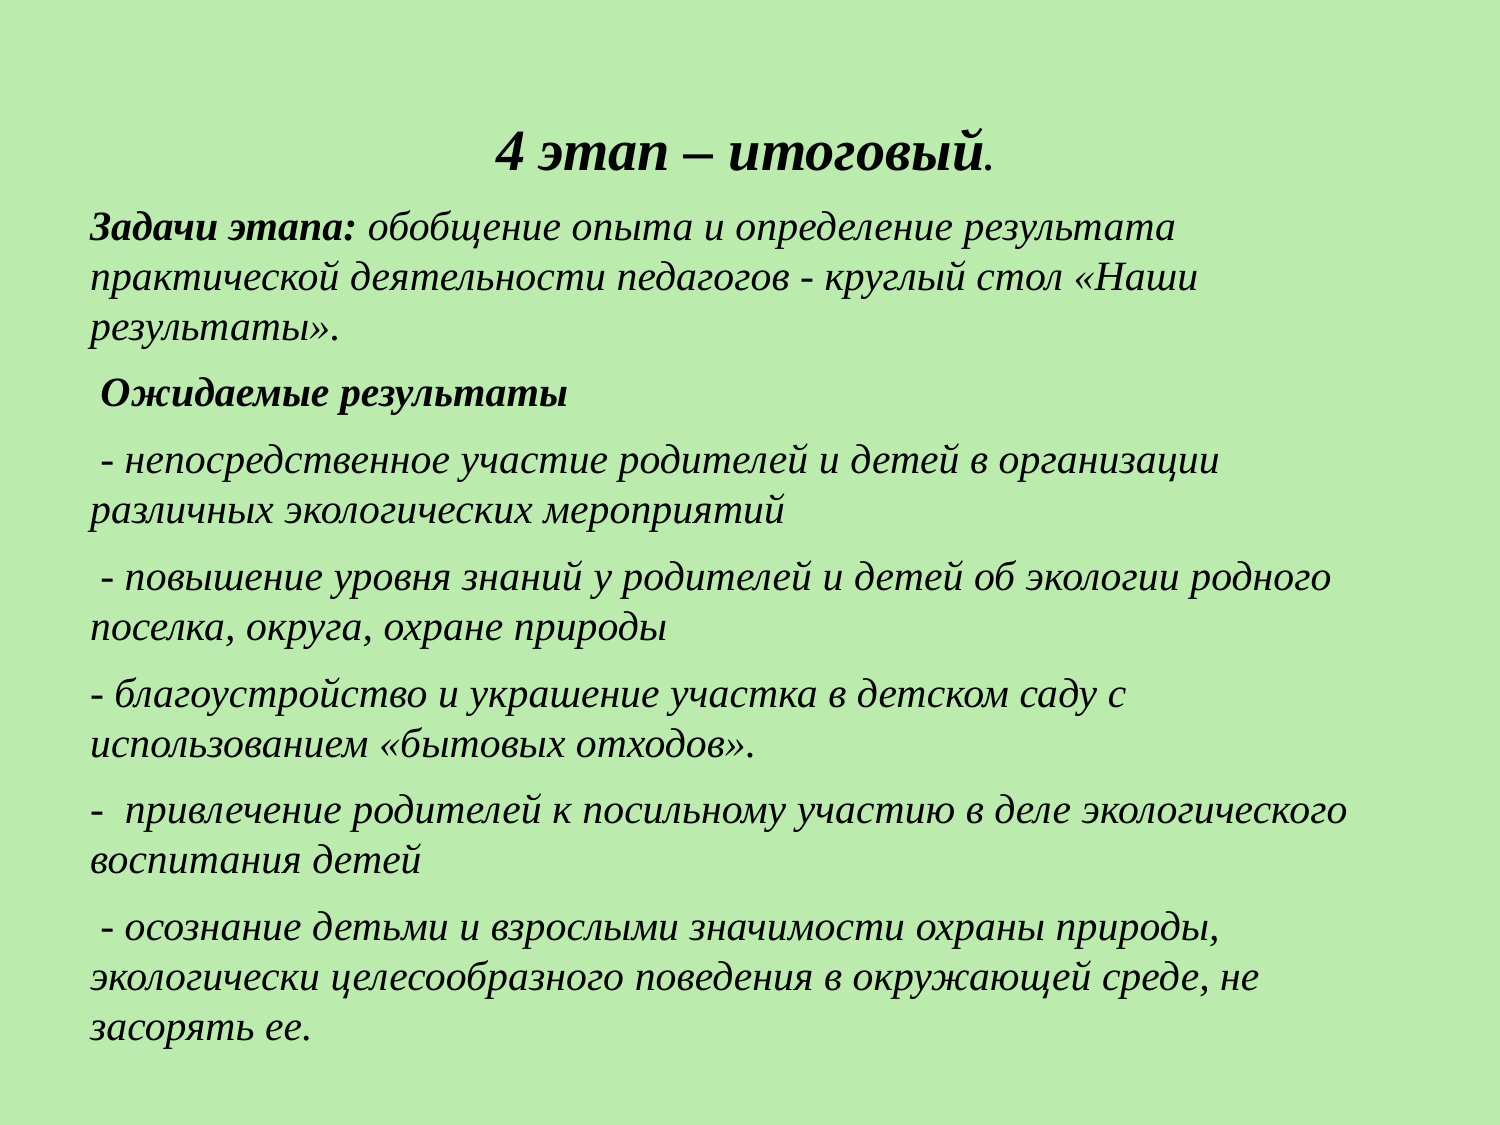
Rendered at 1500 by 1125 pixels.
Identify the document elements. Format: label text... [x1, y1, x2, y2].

list 4 этап – итоговый. Задачи этапа: обобщение опыта и определение результата практической деятельности педагогов - круглый стол «Наши результаты». Ожидаемые результаты - непосредственное участие родителей и детей в организации различных экологических мероприятий - повышение уровня знаний у родителей и детей об экологии родного поселка, округа, охране природы - благоустройство и украшение участка в детском саду с использованием «бытовых отходов». - привлечение родителей к посильному участию в деле экологического воспитания детей - осознание детьми и взрослыми значимости охраны природы, экологически целесообразного поведения в окружающей среде, не засорять ее. [74, 42, 1426, 1083]
